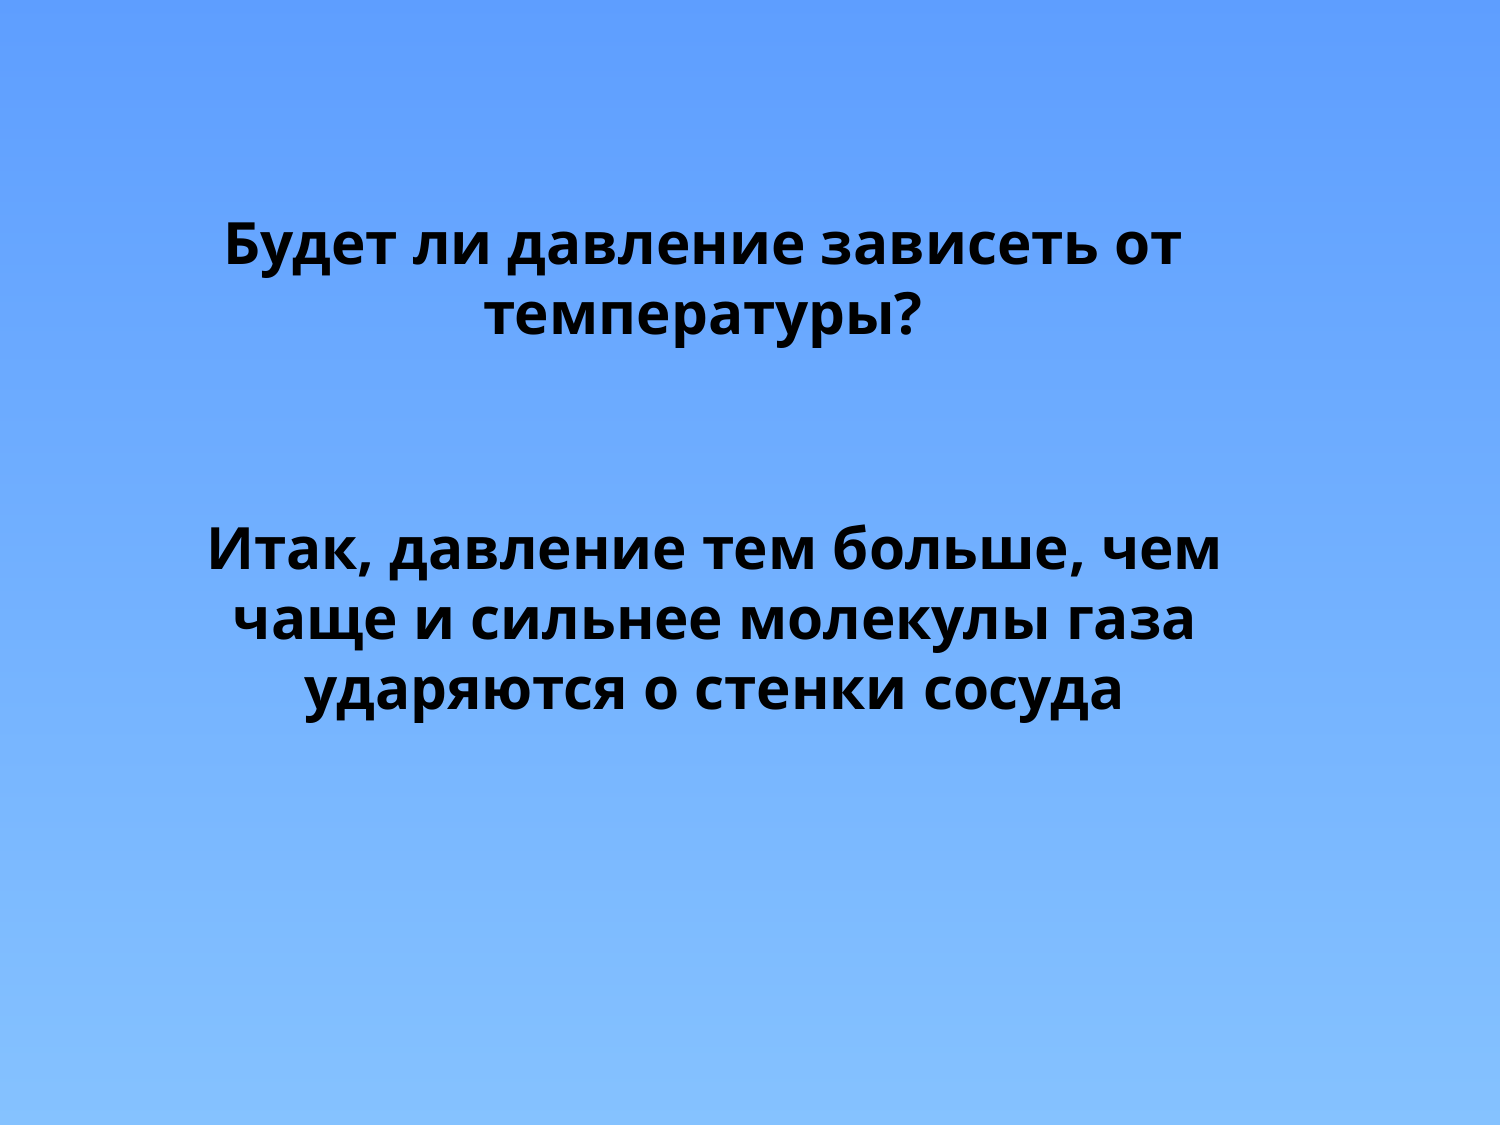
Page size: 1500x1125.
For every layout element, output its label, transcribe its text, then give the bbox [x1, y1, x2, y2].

text_box Будет ли давление зависеть от температуры? [175, 199, 1231, 354]
text_box Итак, давление тем больше, чем чаще и сильнее молекулы газа ударяются о стенки сосуда [187, 503, 1243, 729]
